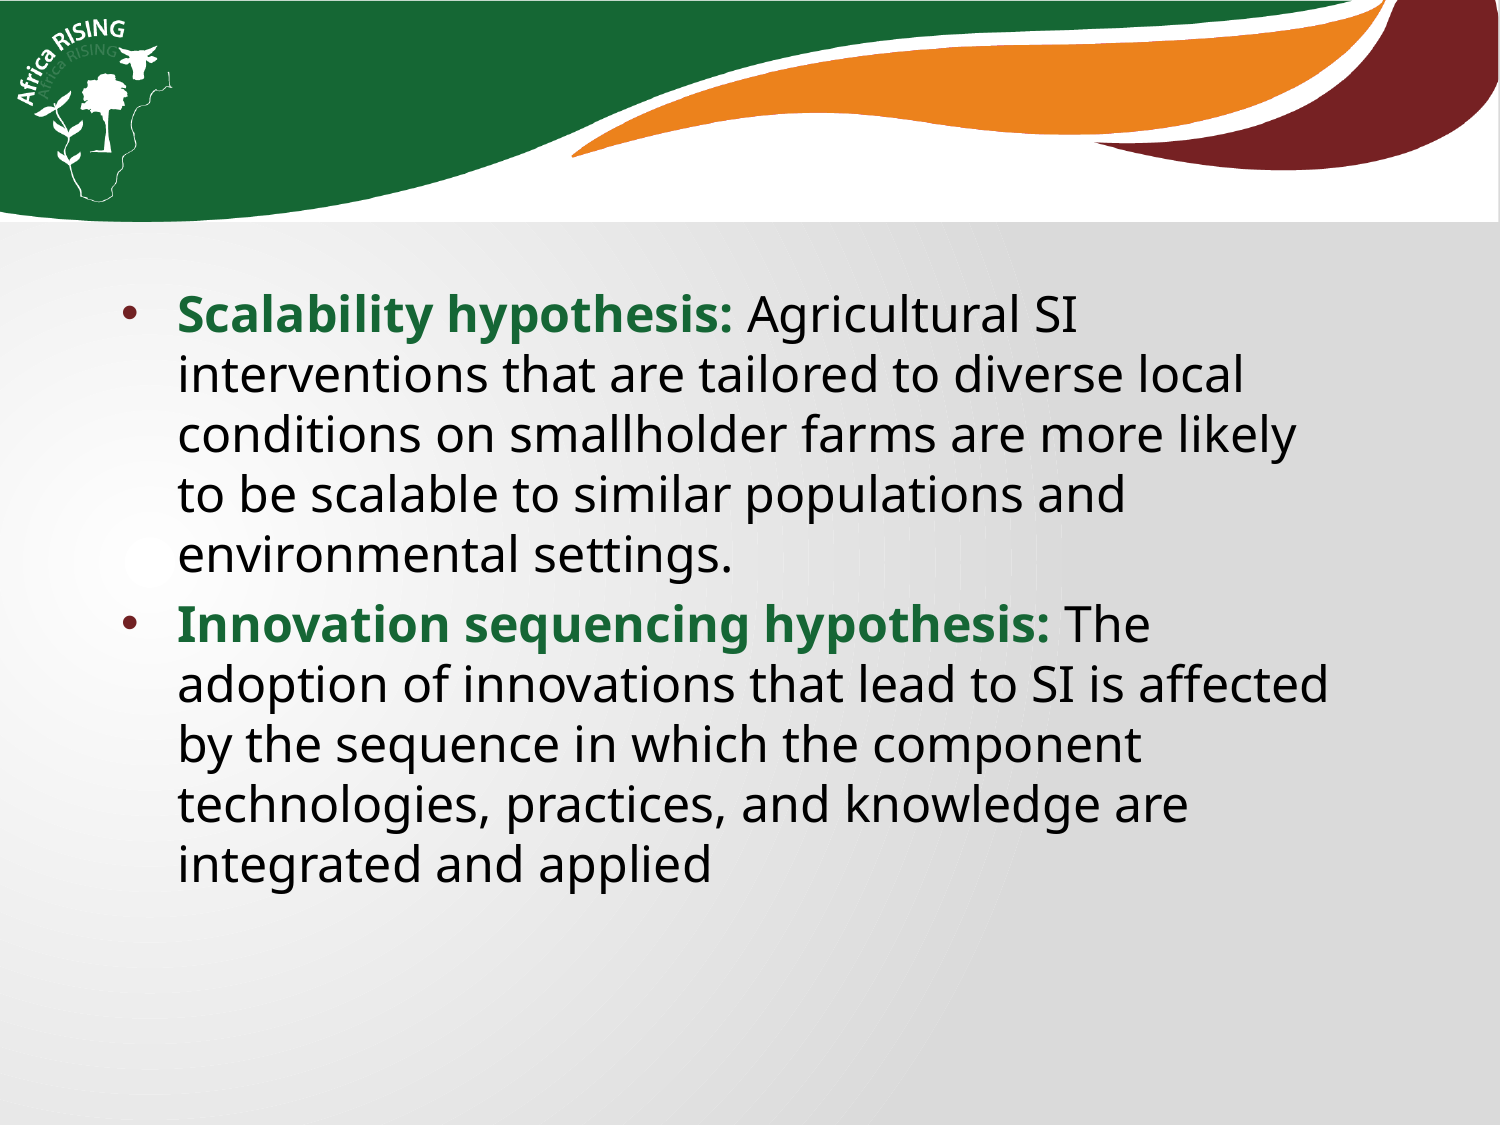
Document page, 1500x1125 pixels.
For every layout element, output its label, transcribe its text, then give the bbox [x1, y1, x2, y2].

list Scalability hypothesis: Agricultural SI interventions that are tailored to diverse local conditions on smallholder farms are more likely to be scalable to similar populations and environmental settings. Innovation sequencing hypothesis: The adoption of innovations that lead to SI is affected by the sequence in which the component technologies, practices, and knowledge are integrated and applied [87, 275, 1363, 1063]
picture [0, 0, 1499, 222]
